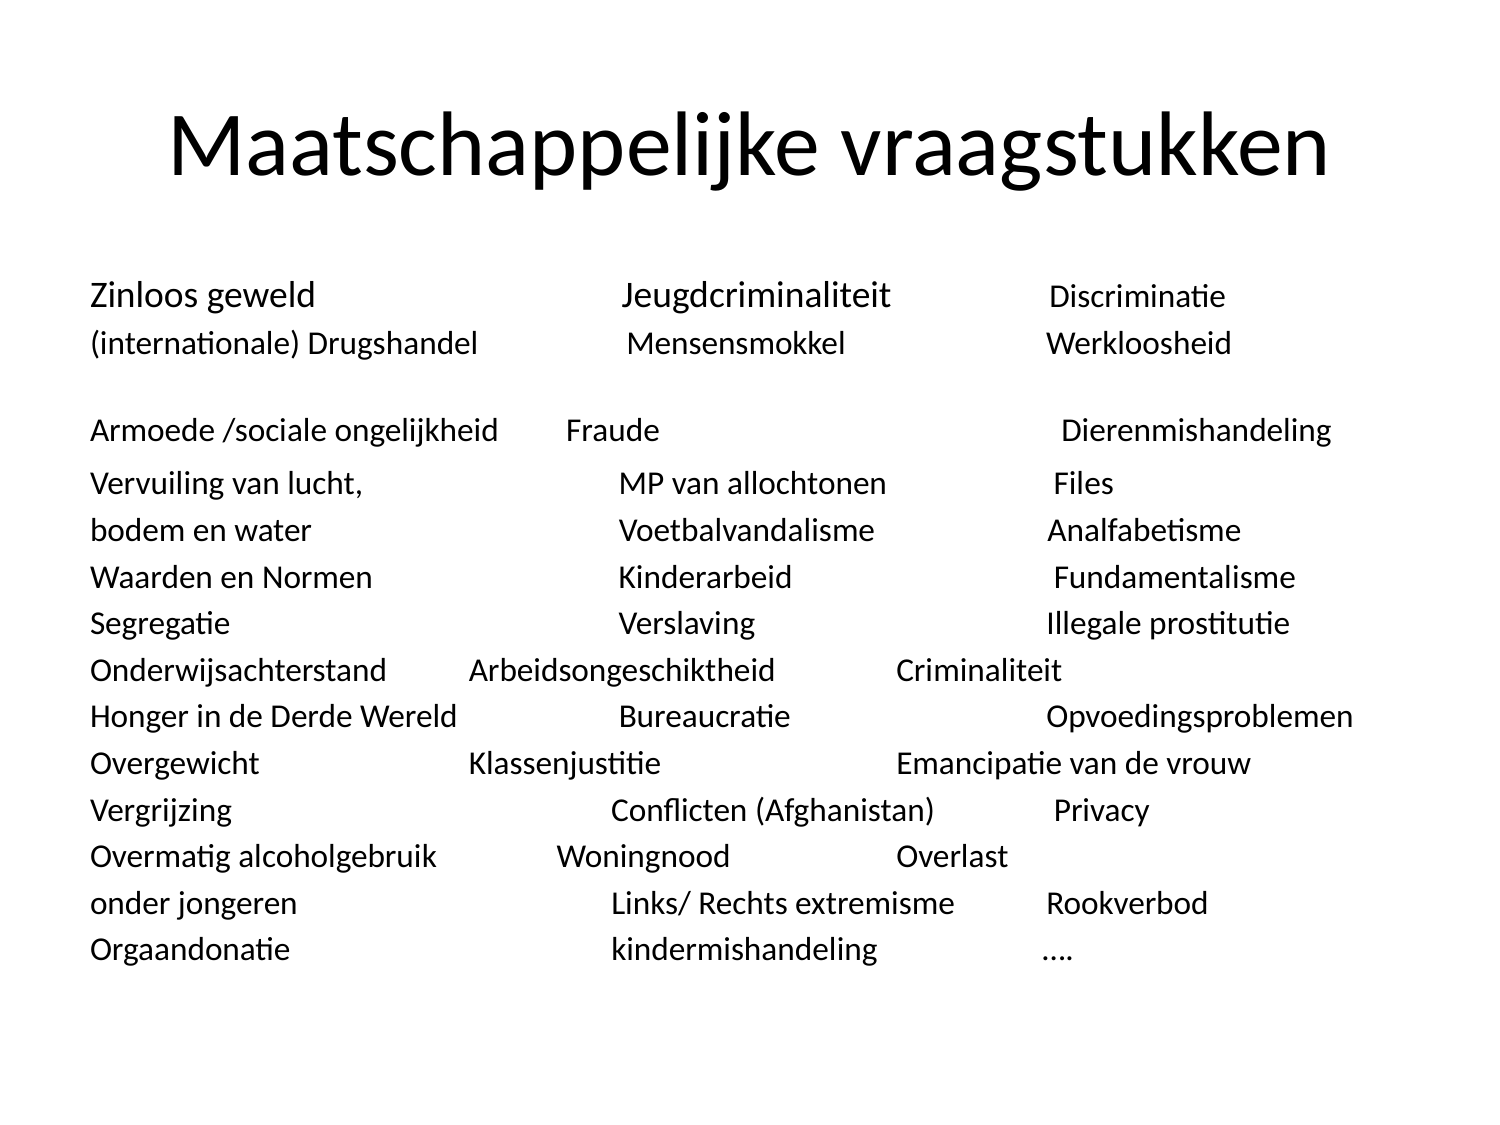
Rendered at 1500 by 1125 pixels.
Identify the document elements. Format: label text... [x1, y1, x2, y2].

list Zinloos geweld Jeugdcriminaliteit Discriminatie (internationale) Drugshandel Mensensmokkel Werkloosheid Armoede /sociale ongelijkheid Fraude Dierenmishandeling Vervuiling van lucht, MP van allochtonen Files bodem en water Voetbalvandalisme Analfabetisme Waarden en Normen Kinderarbeid Fundamentalisme Segregatie Verslaving Illegale prostitutie Onderwijsachterstand Arbeidsongeschiktheid Criminaliteit Honger in de Derde Wereld Bureaucratie Opvoedingsproblemen Overgewicht Klassenjustitie Emancipatie van de vrouw Vergrijzing Conflicten (Afghanistan) Privacy Overmatig alcoholgebruik Woningnood Overlast onder jongeren Links/ Rechts extremisme Rookverbod Orgaandonatie kindermishandeling …. [75, 262, 1425, 1005]
title Maatschappelijke vraagstukken [75, 45, 1425, 233]
